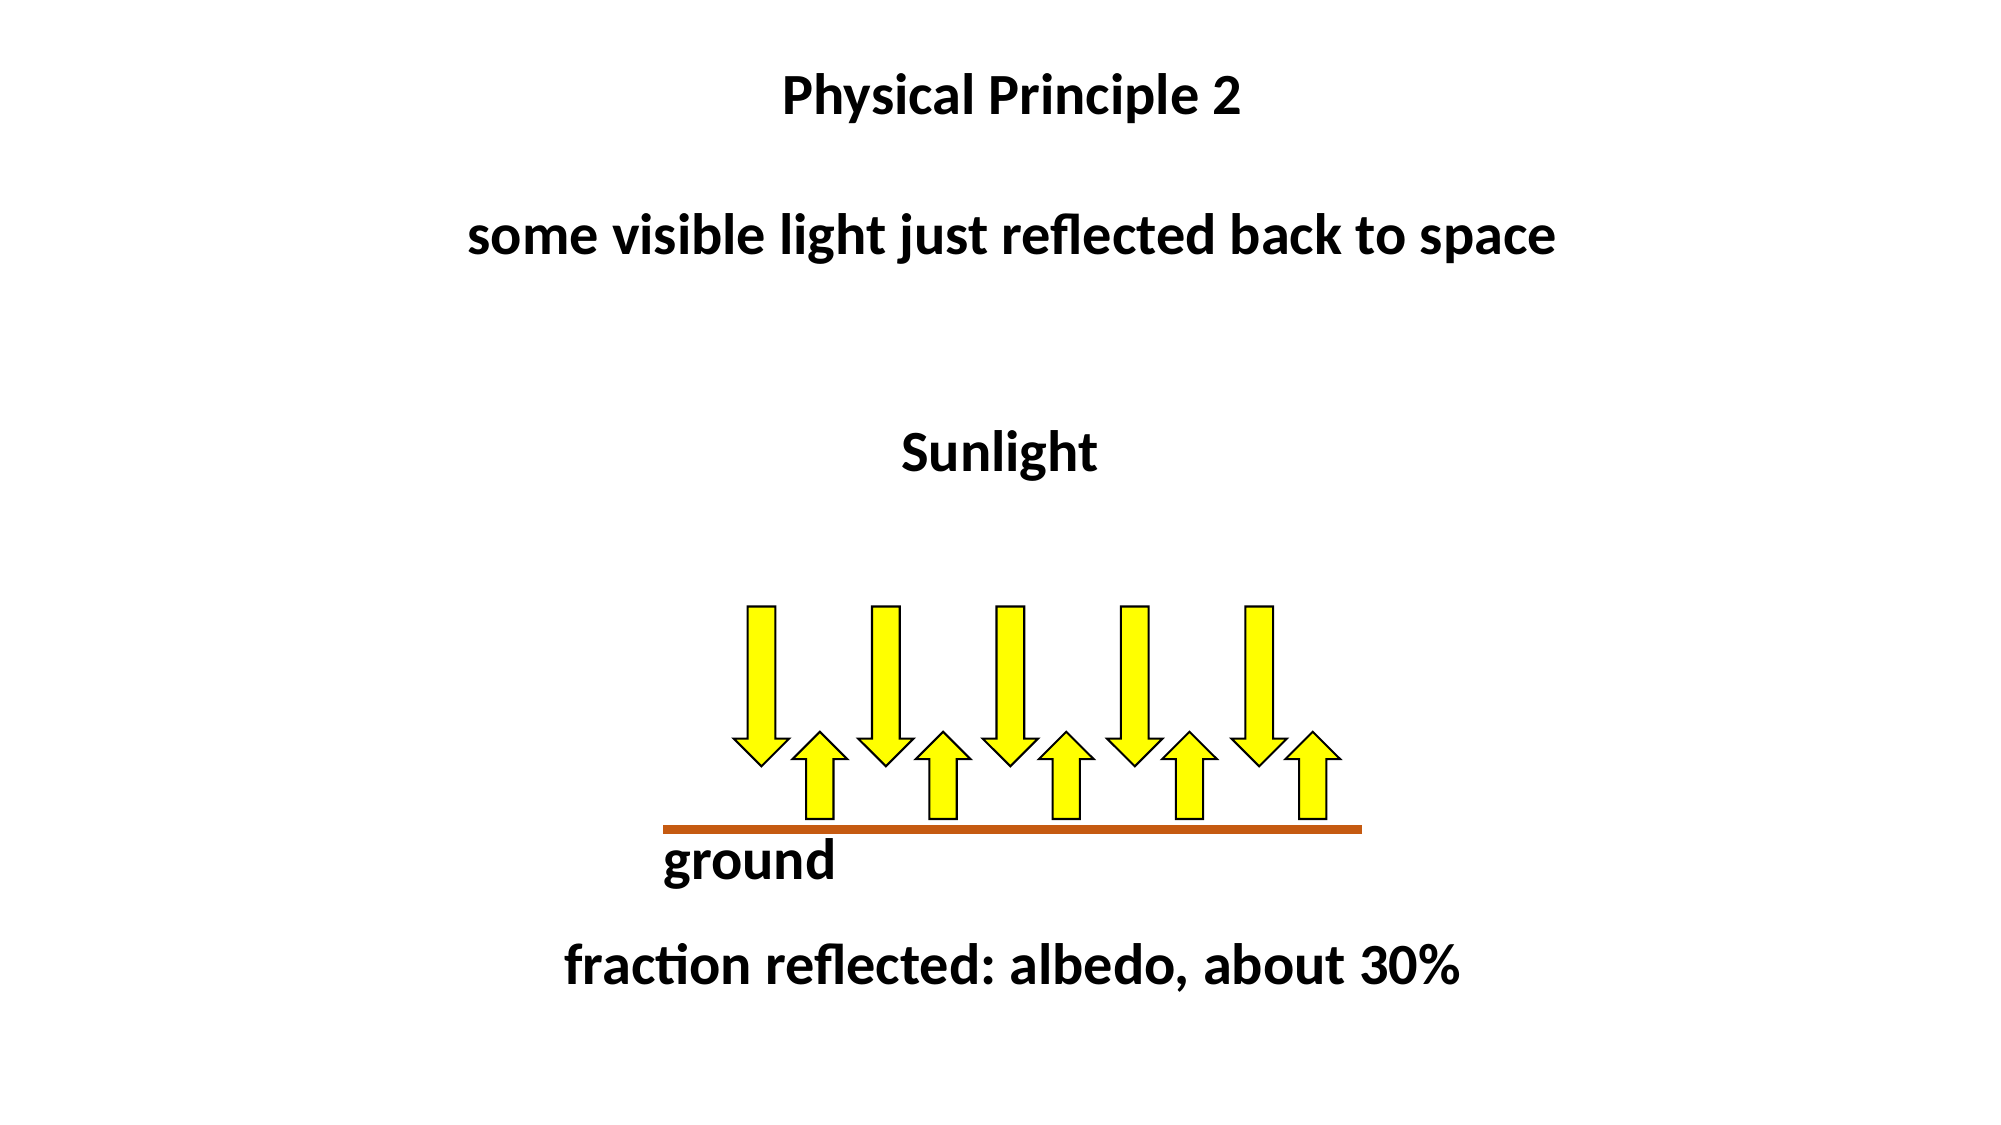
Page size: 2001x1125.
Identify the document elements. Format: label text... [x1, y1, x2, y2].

text_box ground [649, 813, 877, 969]
text_box fraction reflected: albedo, about 30% [126, 919, 1898, 1074]
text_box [792, 731, 1341, 819]
text_box Sunlight [114, 405, 1886, 561]
text_box Physical Principle 2 some visible light just reflected back to space [126, 49, 1898, 344]
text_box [733, 606, 1287, 767]
